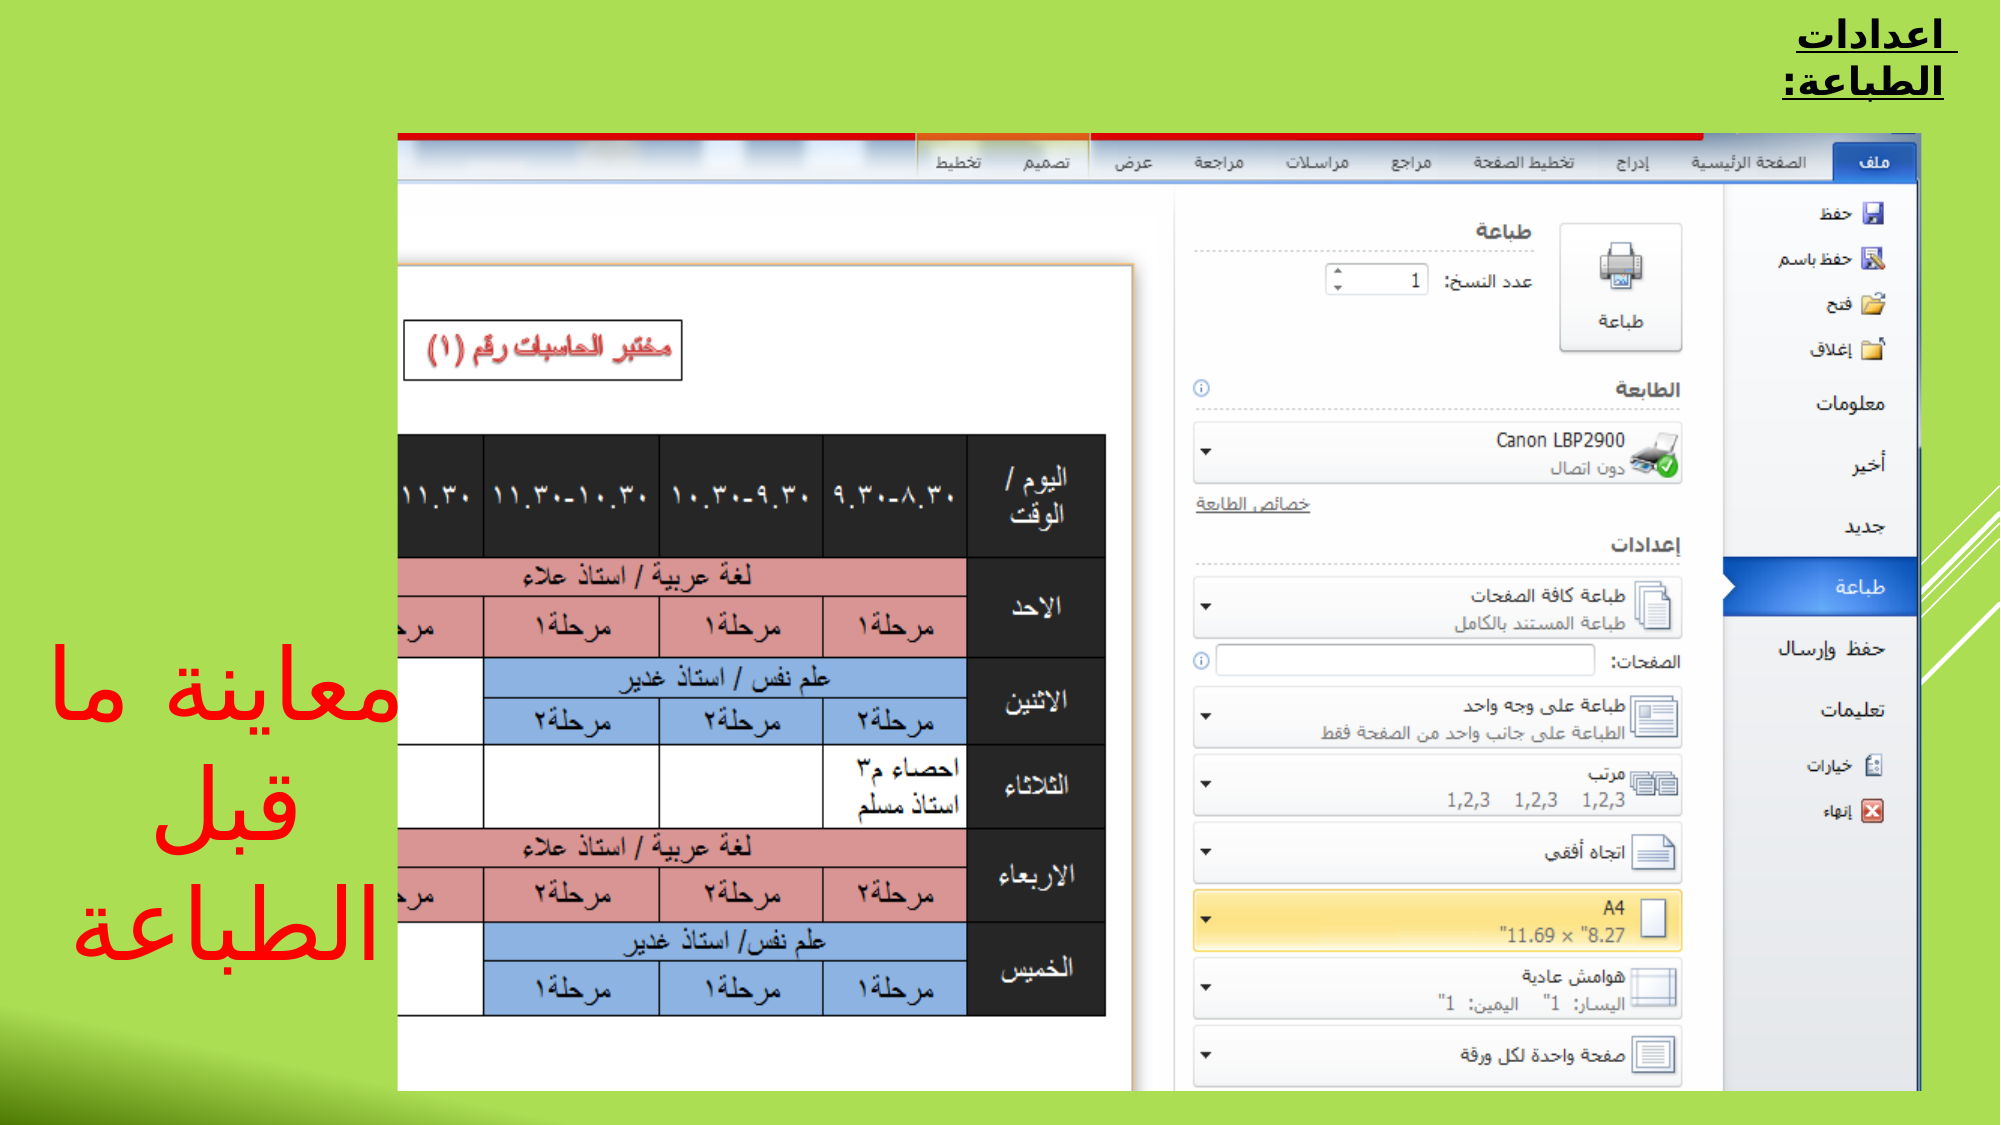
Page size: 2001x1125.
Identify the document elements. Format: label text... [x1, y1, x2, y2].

list اعدادات الطباعة: [1657, 0, 1960, 112]
text_box معاينة ما قبل الطباعة [0, 612, 397, 988]
picture [397, 133, 1922, 1091]
